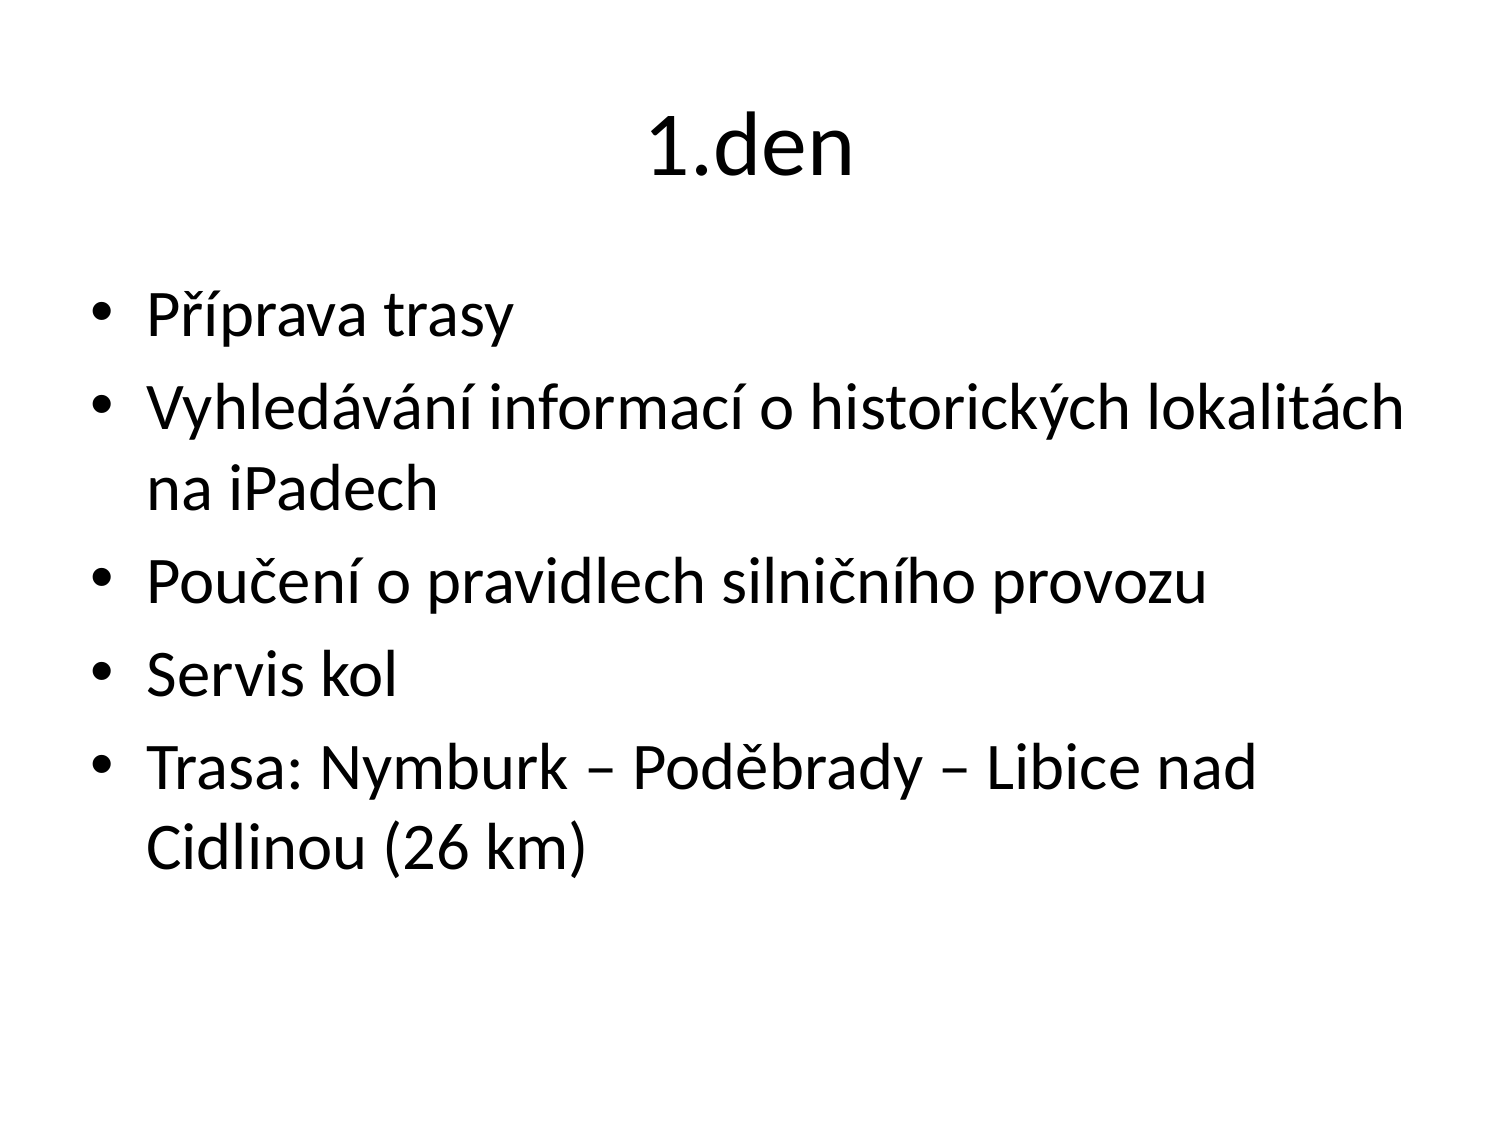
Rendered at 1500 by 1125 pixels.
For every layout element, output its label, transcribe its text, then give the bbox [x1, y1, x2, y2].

list Příprava trasy Vyhledávání informací o historických lokalitách na iPadech Poučení o pravidlech silničního provozu Servis kol Trasa: Nymburk – Poděbrady – Libice nad Cidlinou (26 km) [75, 262, 1425, 1005]
title 1.den [75, 45, 1425, 233]
